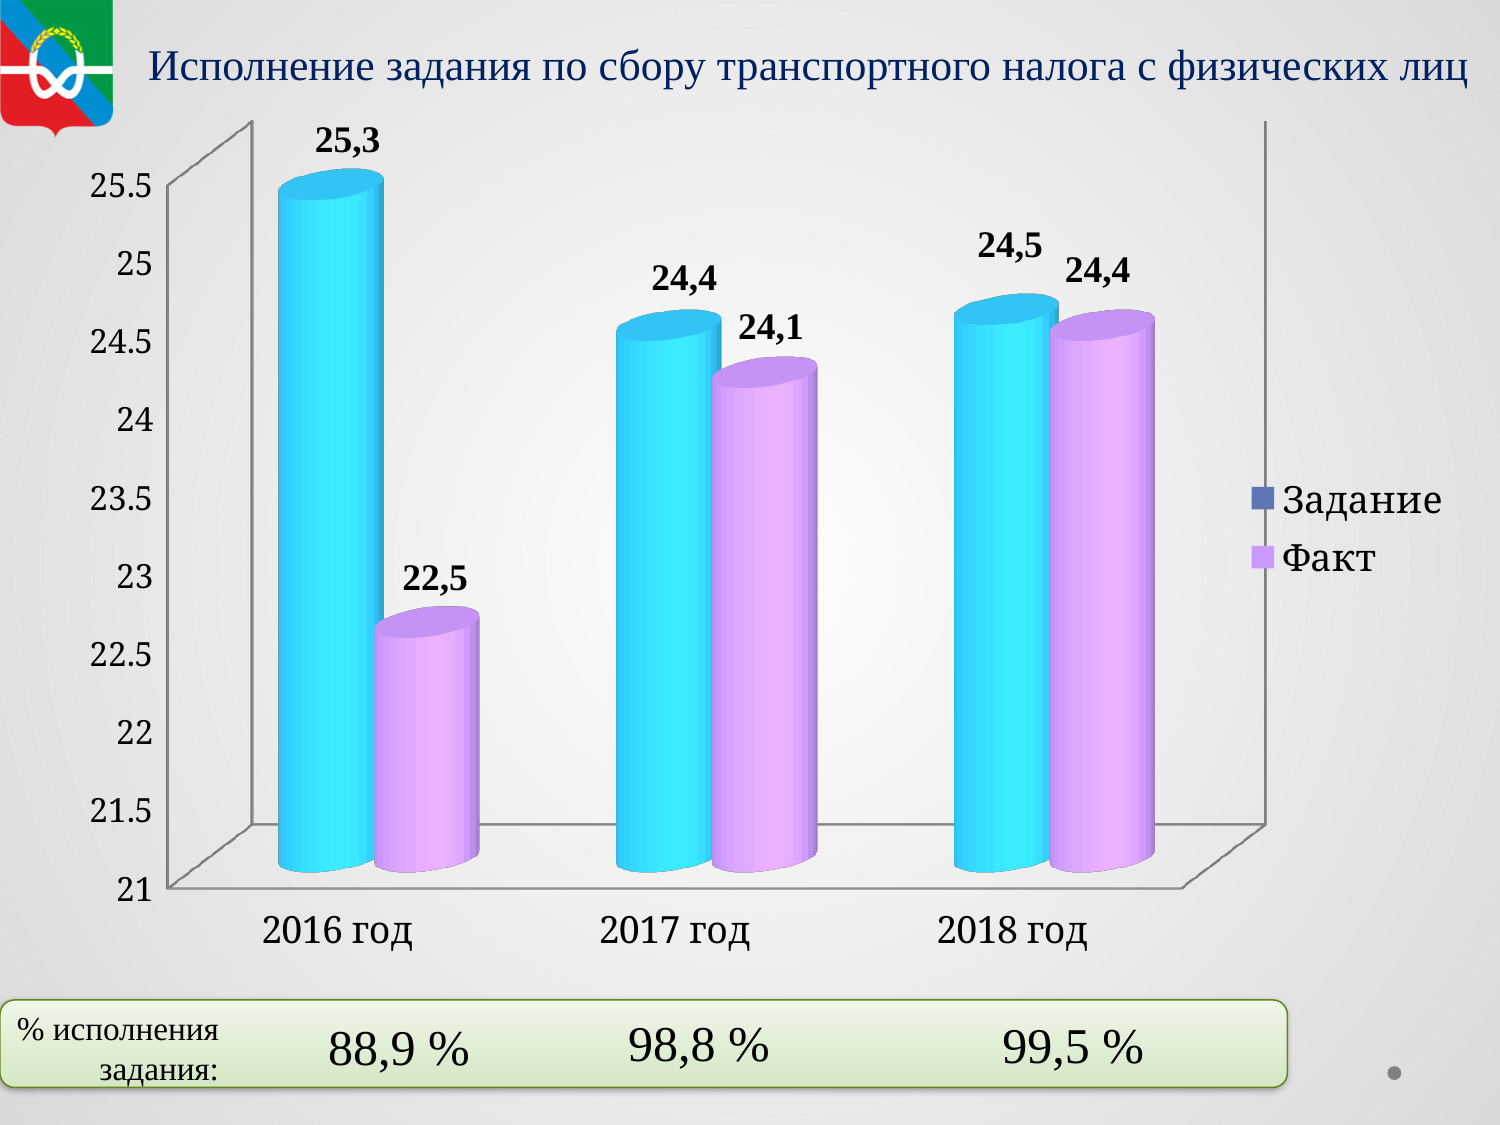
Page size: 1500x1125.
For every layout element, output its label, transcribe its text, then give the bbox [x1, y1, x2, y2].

text_box 98,8 % [613, 1010, 785, 1080]
text_box Исполнение задания по сбору транспортного налога с физических лиц [118, 28, 1500, 73]
text_box % исполнения задания: [2, 999, 235, 1095]
text_box [235, 1010, 1289, 1089]
chart [73, 74, 1500, 1001]
picture [0, 0, 113, 138]
text_box 88,9 % [313, 1010, 485, 1083]
text_box 99,5 % [987, 1010, 1159, 1081]
